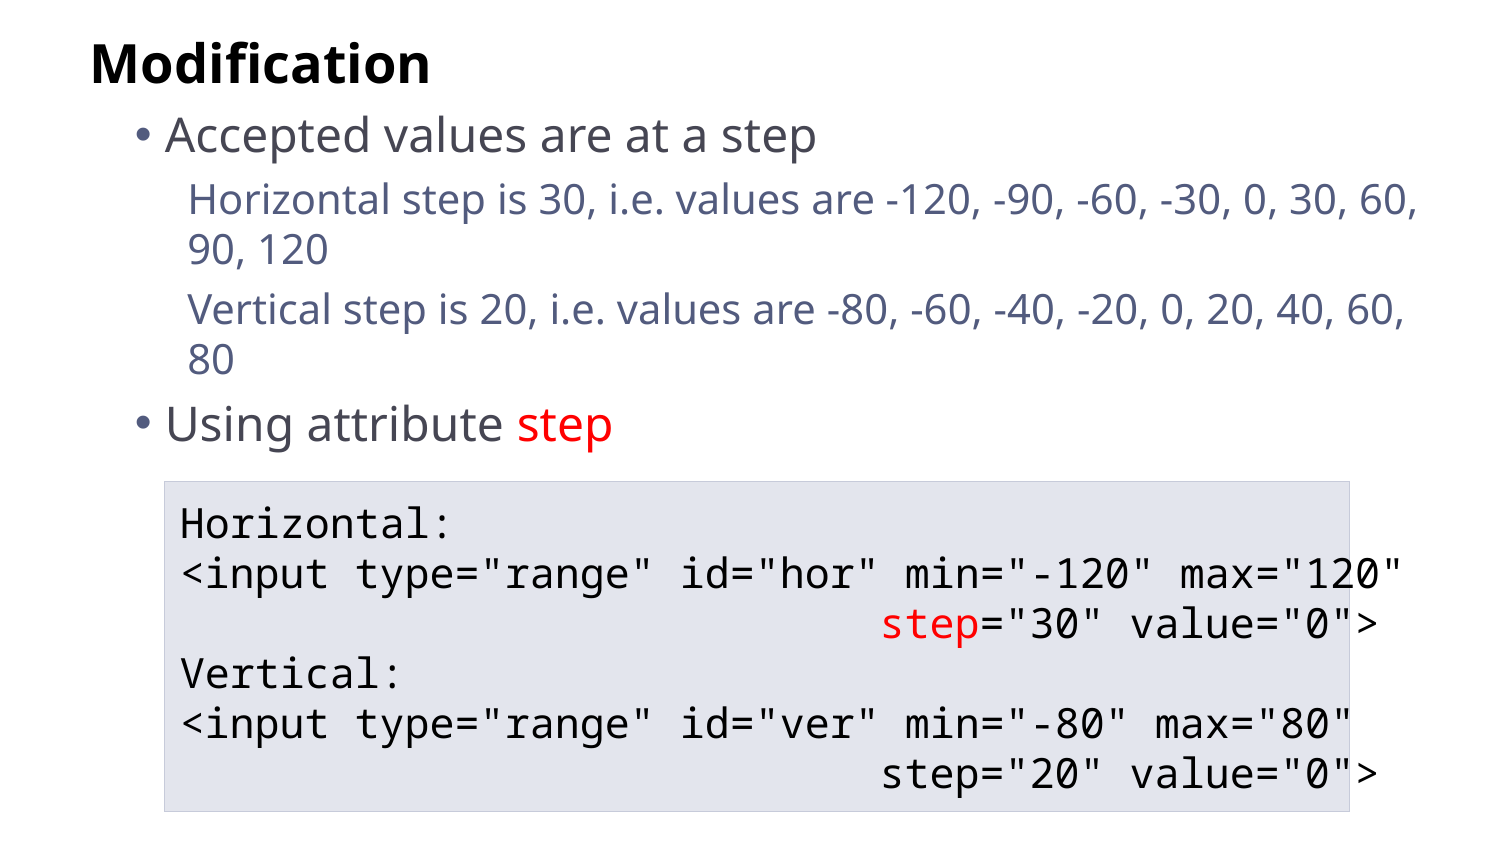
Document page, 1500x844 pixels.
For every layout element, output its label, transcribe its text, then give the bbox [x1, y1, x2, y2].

text_box Horizontal: <input type="range" id="hor" min="-120" max="120" step="30" value="0"> Vertical: <input type="range" id="ver" min="-80" max="80" step="20" value="0"> [164, 481, 1350, 812]
list Modification Accepted values are at a step Horizontal step is 30, i.e. values are -120, -90, -60, -30, 0, 30, 60, 90, 120 Vertical step is 20, i.e. values are -80, -60, -40, -20, 0, 20, 40, 60, 80 Using attribute step [75, 21, 1475, 835]
